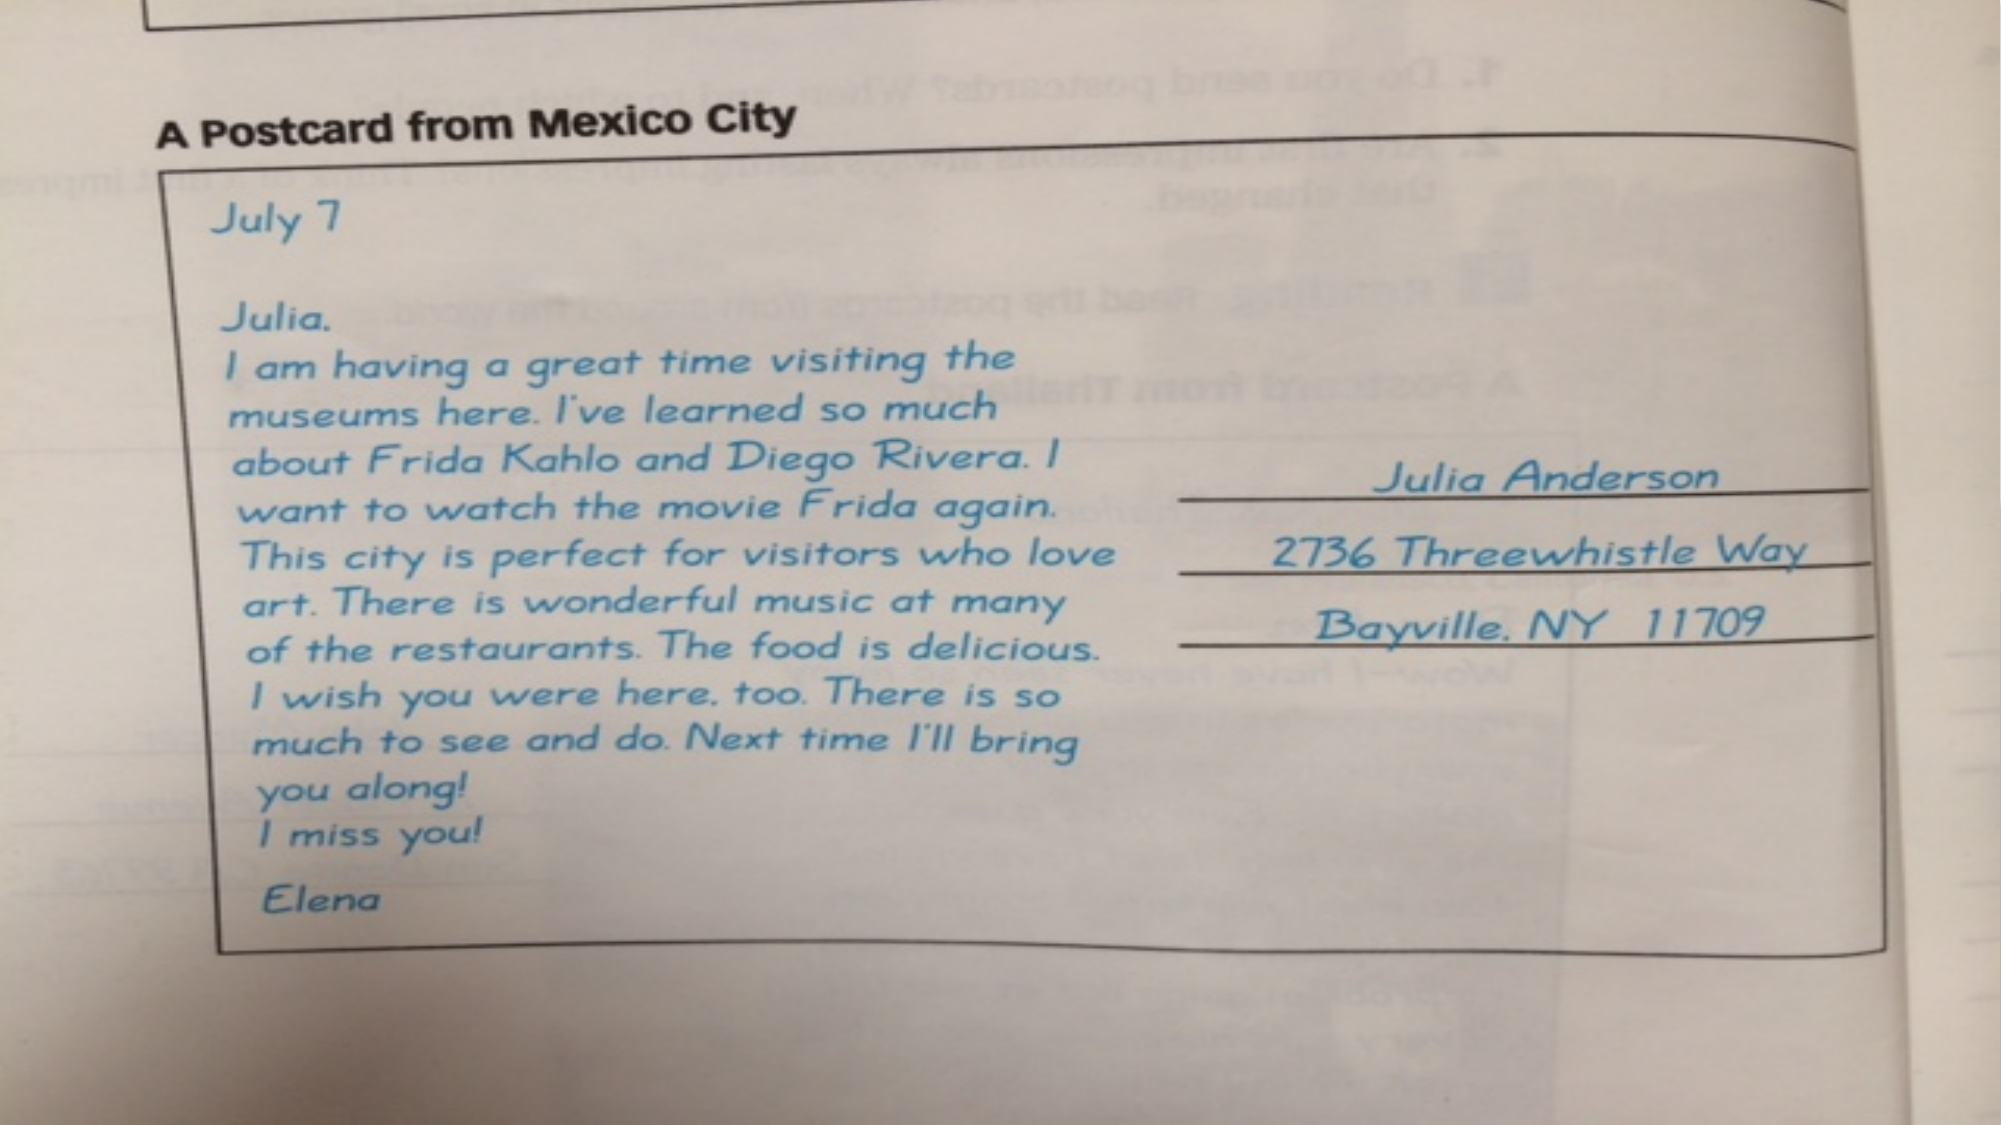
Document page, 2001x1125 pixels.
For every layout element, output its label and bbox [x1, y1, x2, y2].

list [0, 0, 2000, 1125]
